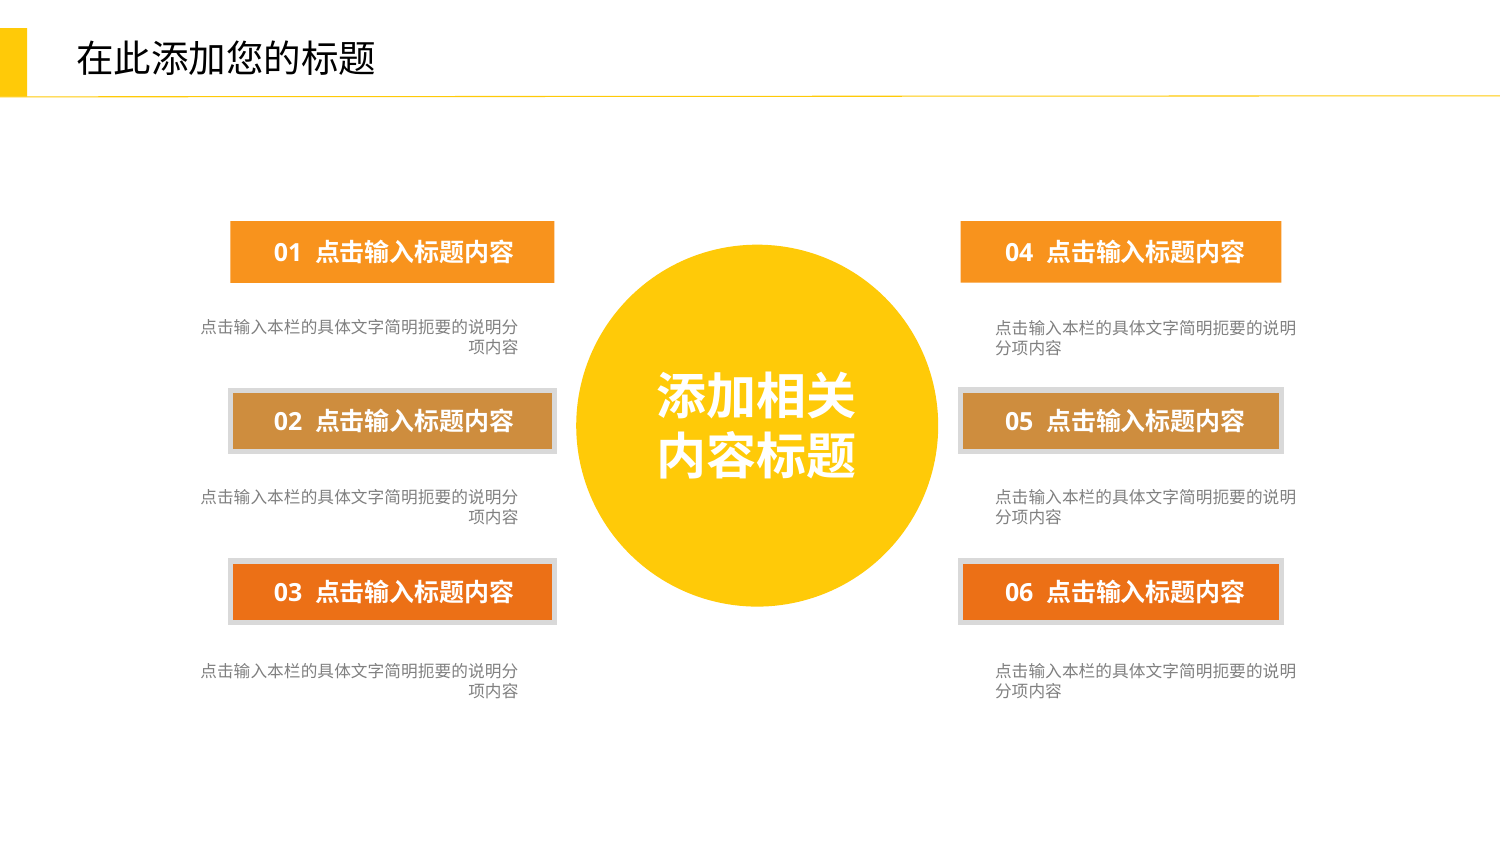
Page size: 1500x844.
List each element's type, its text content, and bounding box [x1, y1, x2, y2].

text_box 点击输入本栏的具体文字简明扼要的说明分项内容 [200, 669, 519, 692]
text_box 06 点击输入标题内容 [1005, 570, 1357, 623]
text_box 05 点击输入标题内容 [1005, 400, 1357, 452]
text_box 点击输入本栏的具体文字简明扼要的说明分项内容 [995, 326, 1297, 349]
text_box [229, 220, 555, 284]
text_box [575, 243, 940, 608]
text_box 03 点击输入标题内容 [163, 570, 515, 623]
text_box [960, 560, 1282, 624]
text_box [960, 389, 1282, 453]
text_box [229, 389, 555, 453]
text_box [229, 560, 555, 624]
text_box 02 点击输入标题内容 [163, 400, 515, 452]
text_box 点击输入本栏的具体文字简明扼要的说明分项内容 [200, 326, 519, 349]
text_box [960, 220, 1282, 284]
text_box 点击输入本栏的具体文字简明扼要的说明分项内容 [995, 496, 1297, 518]
text_box 点击输入本栏的具体文字简明扼要的说明分项内容 [995, 669, 1297, 692]
text_box 01 点击输入标题内容 [163, 231, 515, 283]
text_box 添加相关内容标题 [620, 359, 893, 491]
text_box 04 点击输入标题内容 [1005, 231, 1357, 283]
text_box 点击输入本栏的具体文字简明扼要的说明分项内容 [200, 495, 519, 518]
